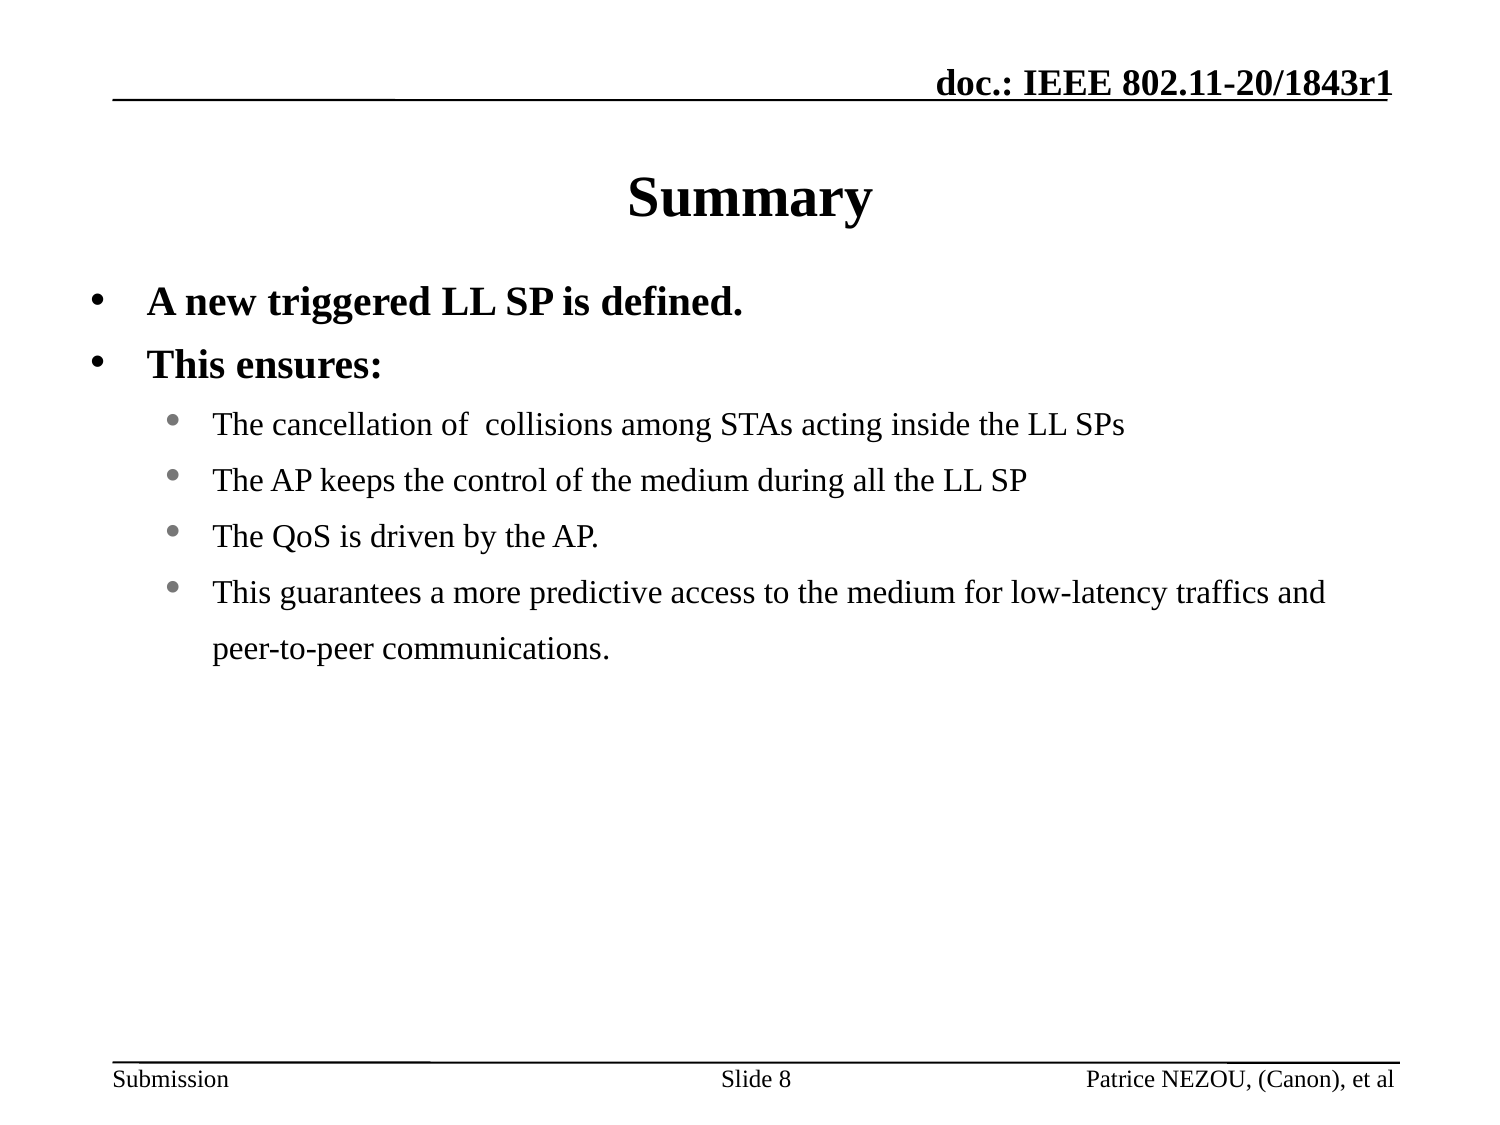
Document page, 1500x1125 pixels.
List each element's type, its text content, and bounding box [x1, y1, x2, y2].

title Summary [114, 91, 1388, 267]
slide_number Slide 8 [712, 1061, 800, 1123]
footer Patrice NEZOU, (Canon), et al [878, 1061, 1402, 1093]
text_box A new triggered LL SP is defined. This ensures: The cancellation of collisions among STAs acting inside the LL SPs The AP keeps the control of the medium during all the LL SP The QoS is driven by the AP. This guarantees a more predictive access to the medium for low-latency traffics and peer-to-peer communications. [75, 266, 1351, 1013]
